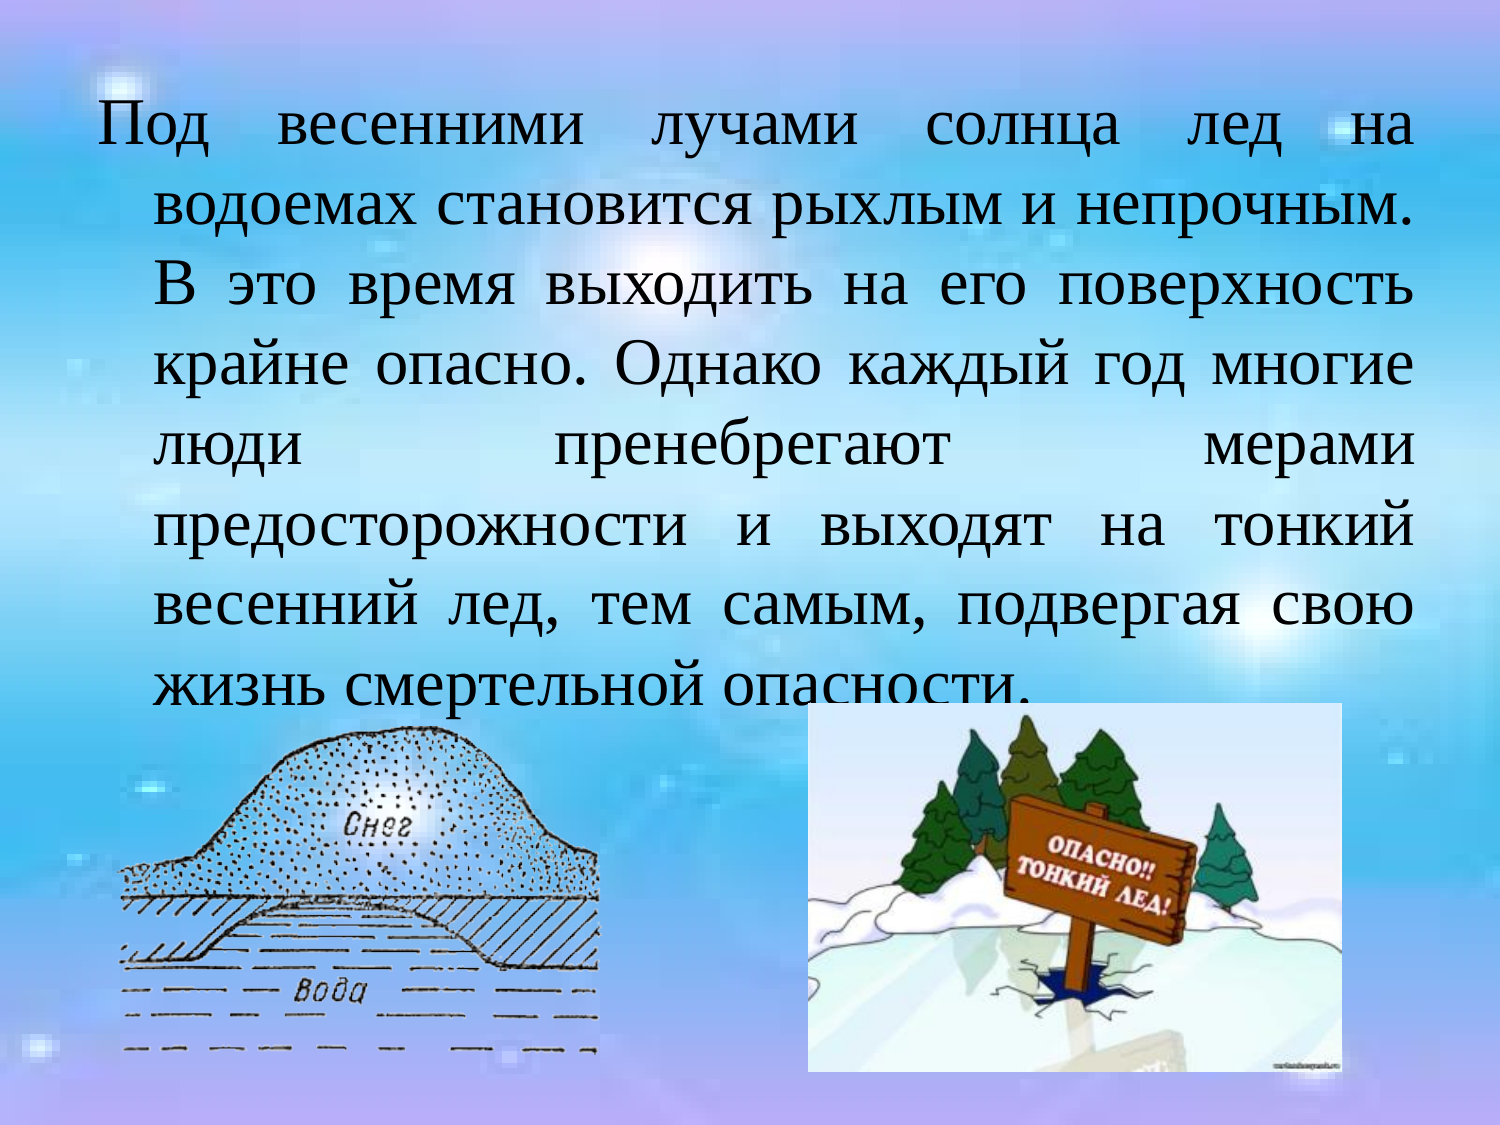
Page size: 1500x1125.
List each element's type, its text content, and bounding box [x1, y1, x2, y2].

picture [0, 0, 1500, 1125]
list Под весенними лучами солнца лед на водоемах становится рыхлым и непрочным. В это время выходить на его поверхность крайне опасно. Однако каждый год многие люди пренебрегают мерами предосторожности и выходят на тонкий весенний лед, тем самым, подвергая свою жизнь смертельной опасности. [82, 70, 1432, 813]
